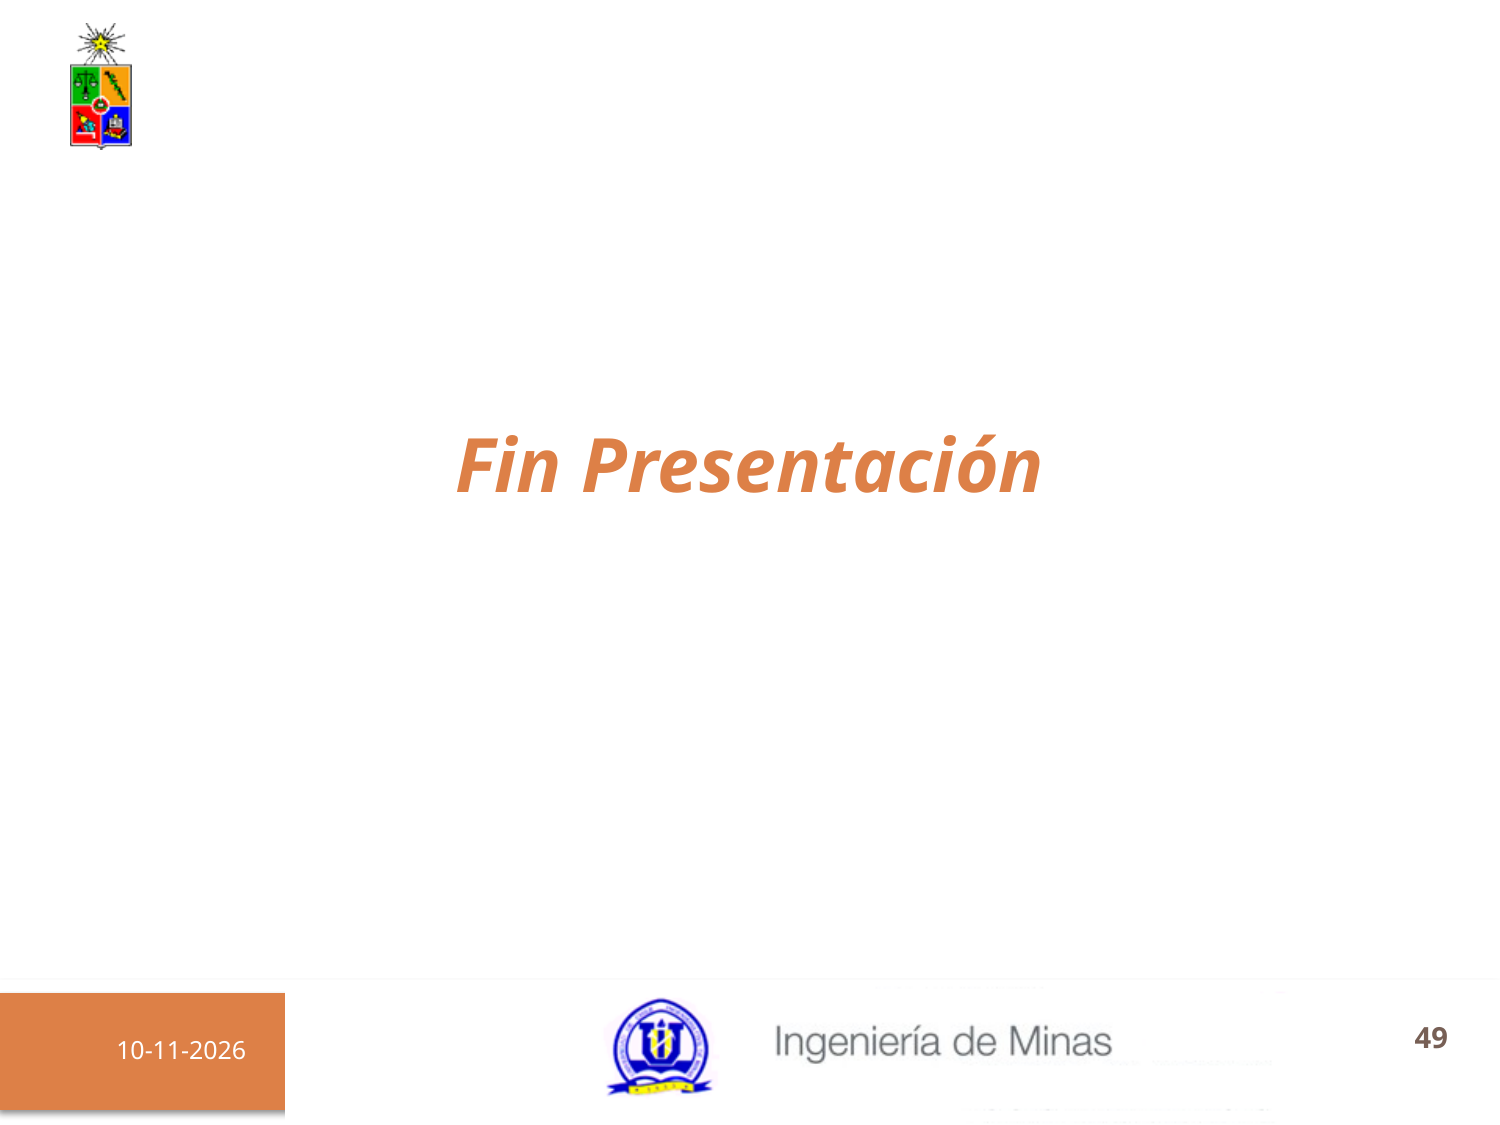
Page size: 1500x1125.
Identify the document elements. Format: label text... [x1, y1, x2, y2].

text_box Fin Presentación [81, 410, 1418, 515]
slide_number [12, 995, 279, 1108]
picture [69, 23, 132, 151]
picture [285, 980, 1500, 1125]
